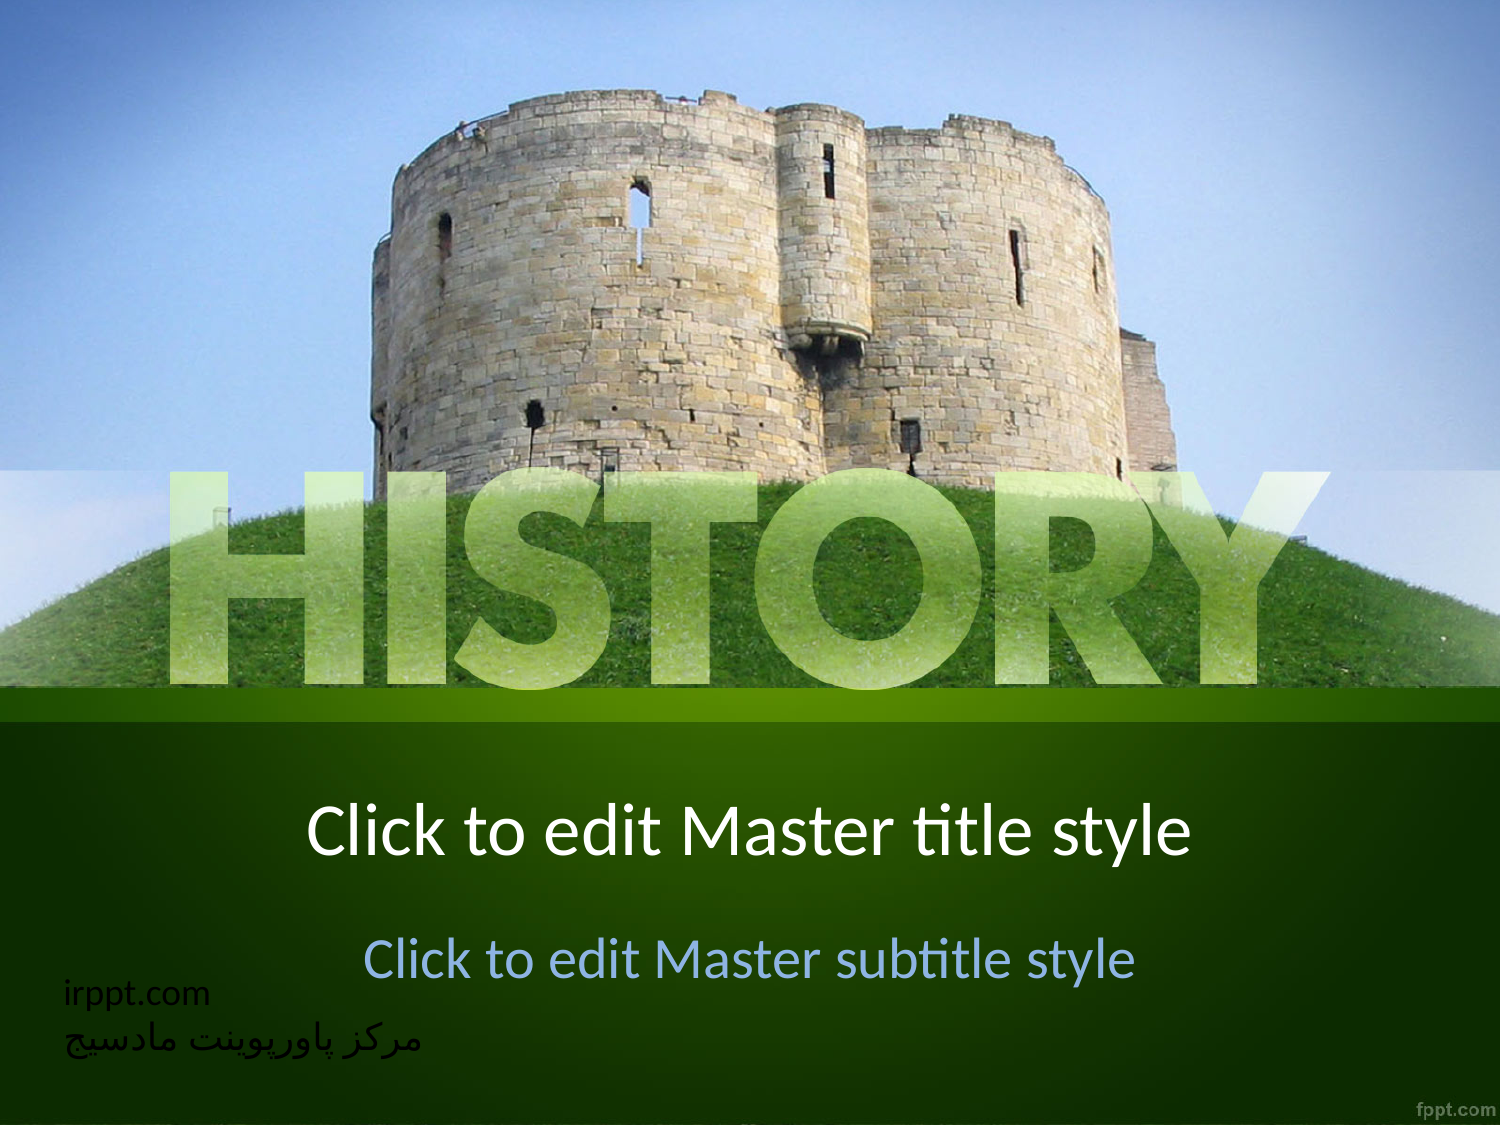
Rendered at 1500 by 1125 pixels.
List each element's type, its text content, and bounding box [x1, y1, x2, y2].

picture [0, 0, 1500, 1125]
title Click to edit Master title style [98, 737, 1402, 913]
text_box irppt.com مرکز پاورپوینت مادسیج [48, 960, 799, 1066]
subtitle Click to edit Master subtitle style [98, 913, 1402, 1014]
